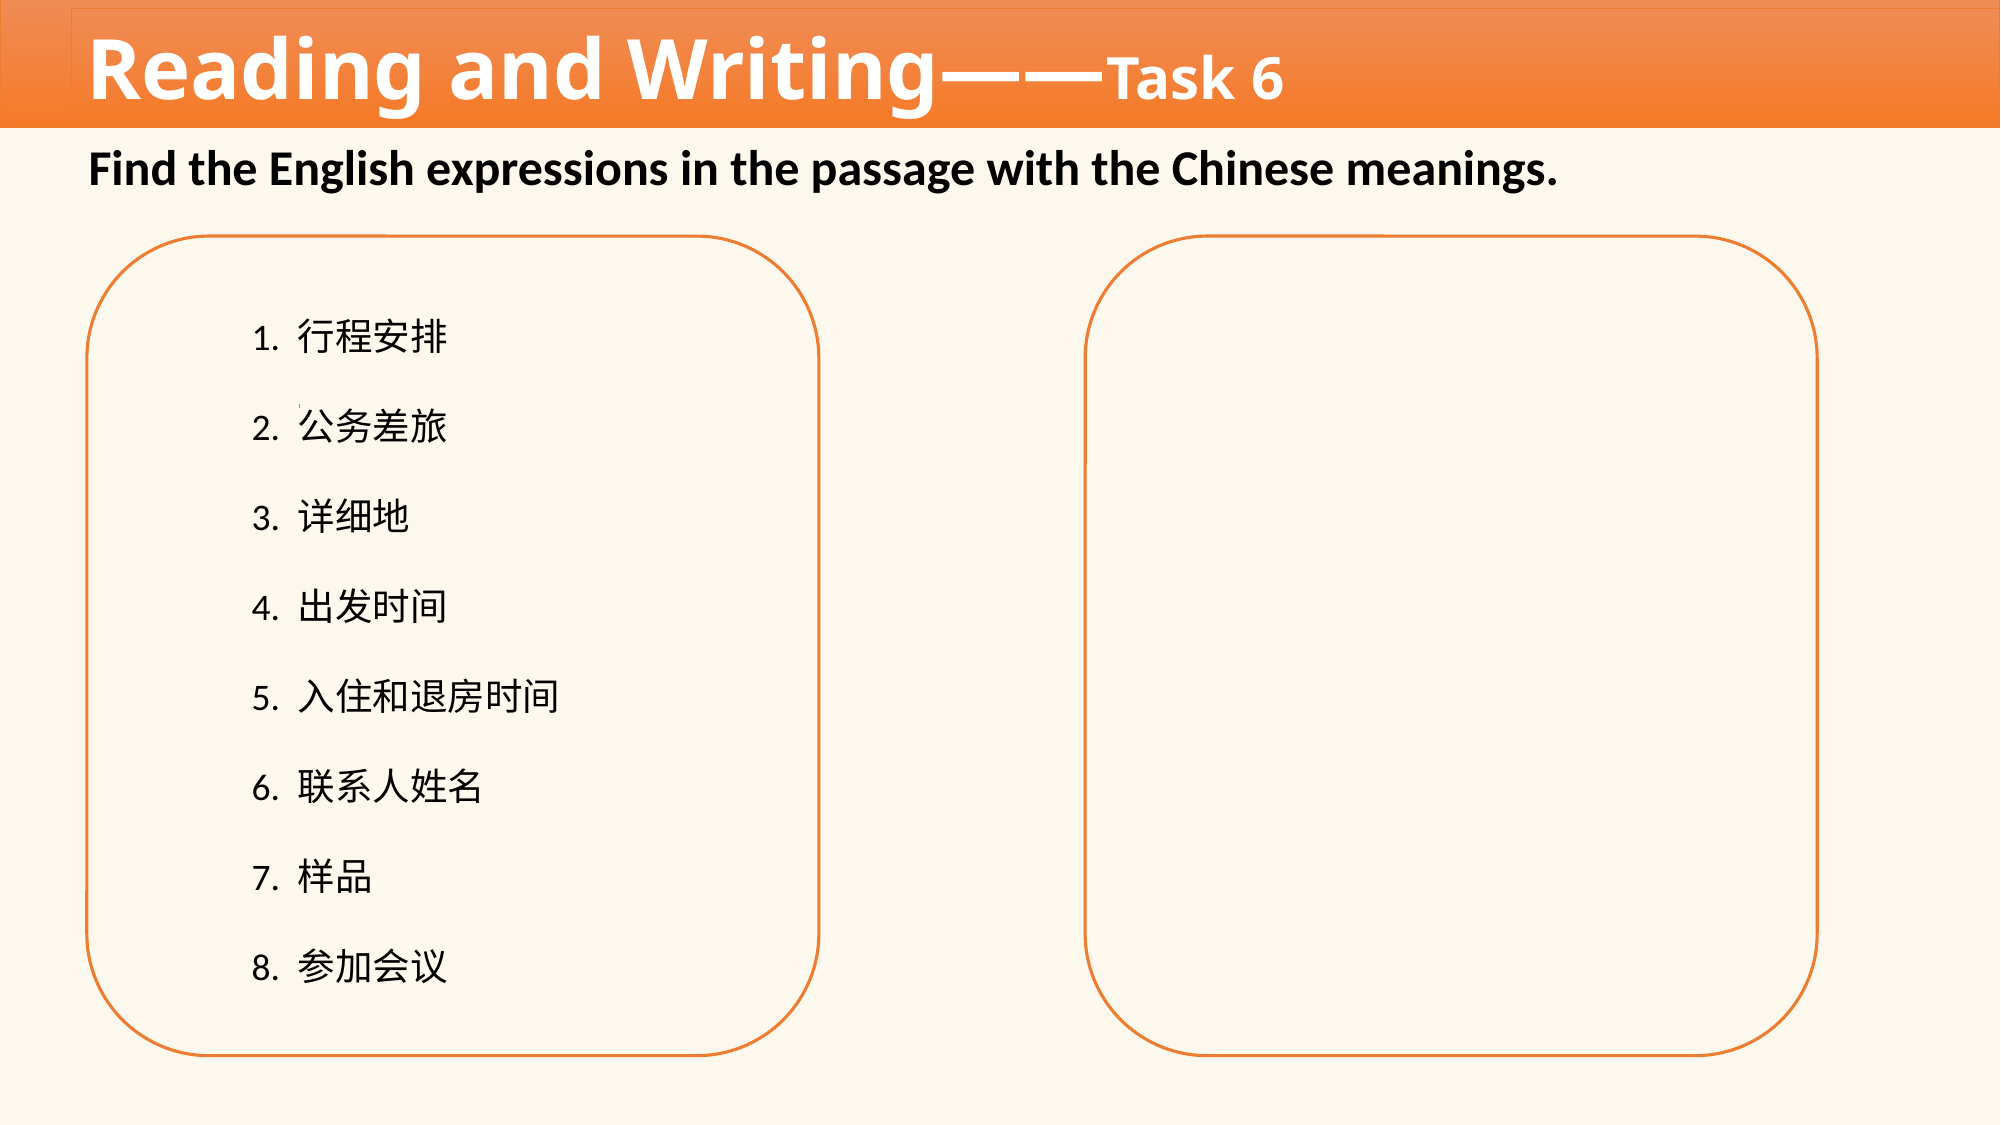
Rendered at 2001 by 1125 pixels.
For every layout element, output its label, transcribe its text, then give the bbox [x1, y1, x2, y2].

text_box 1. 行程安排 2. 公务差旅 3. 详细地 4. 出发时间 5. 入住和退房时间 6. 联系人姓名 7. 样品 8. 参加会议 [236, 260, 669, 1040]
text_box [85, 235, 820, 1057]
text_box Find the English expressions in the passage with the Chinese meanings. [73, 131, 1973, 203]
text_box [0, 0, 2000, 131]
text_box [1084, 235, 1819, 1057]
